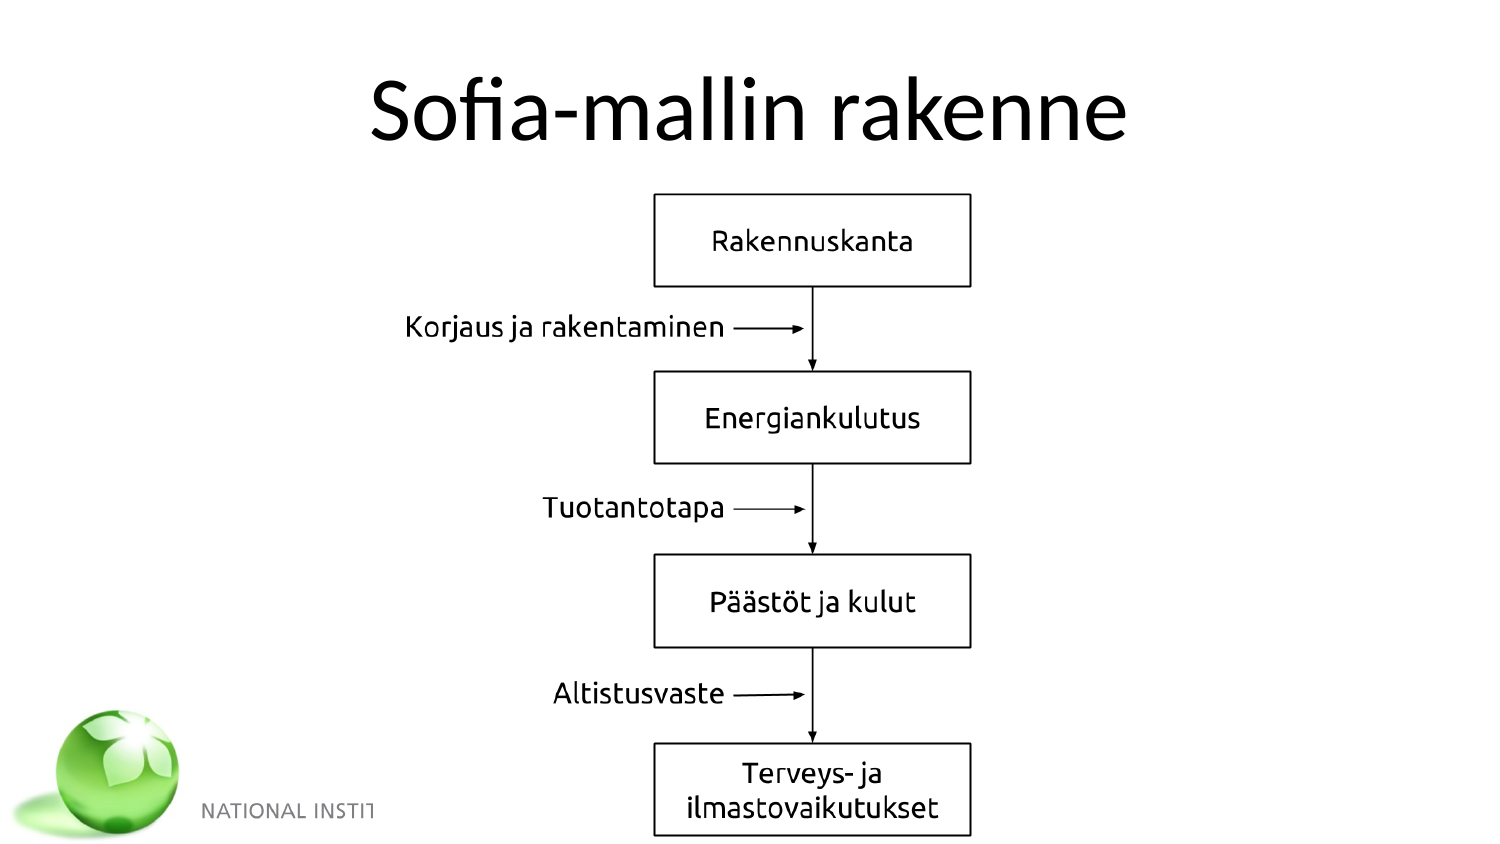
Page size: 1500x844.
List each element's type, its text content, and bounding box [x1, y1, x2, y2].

title Sofia-mallin rakenne [75, 33, 1425, 175]
picture [0, 697, 195, 844]
picture [196, 185, 1251, 844]
